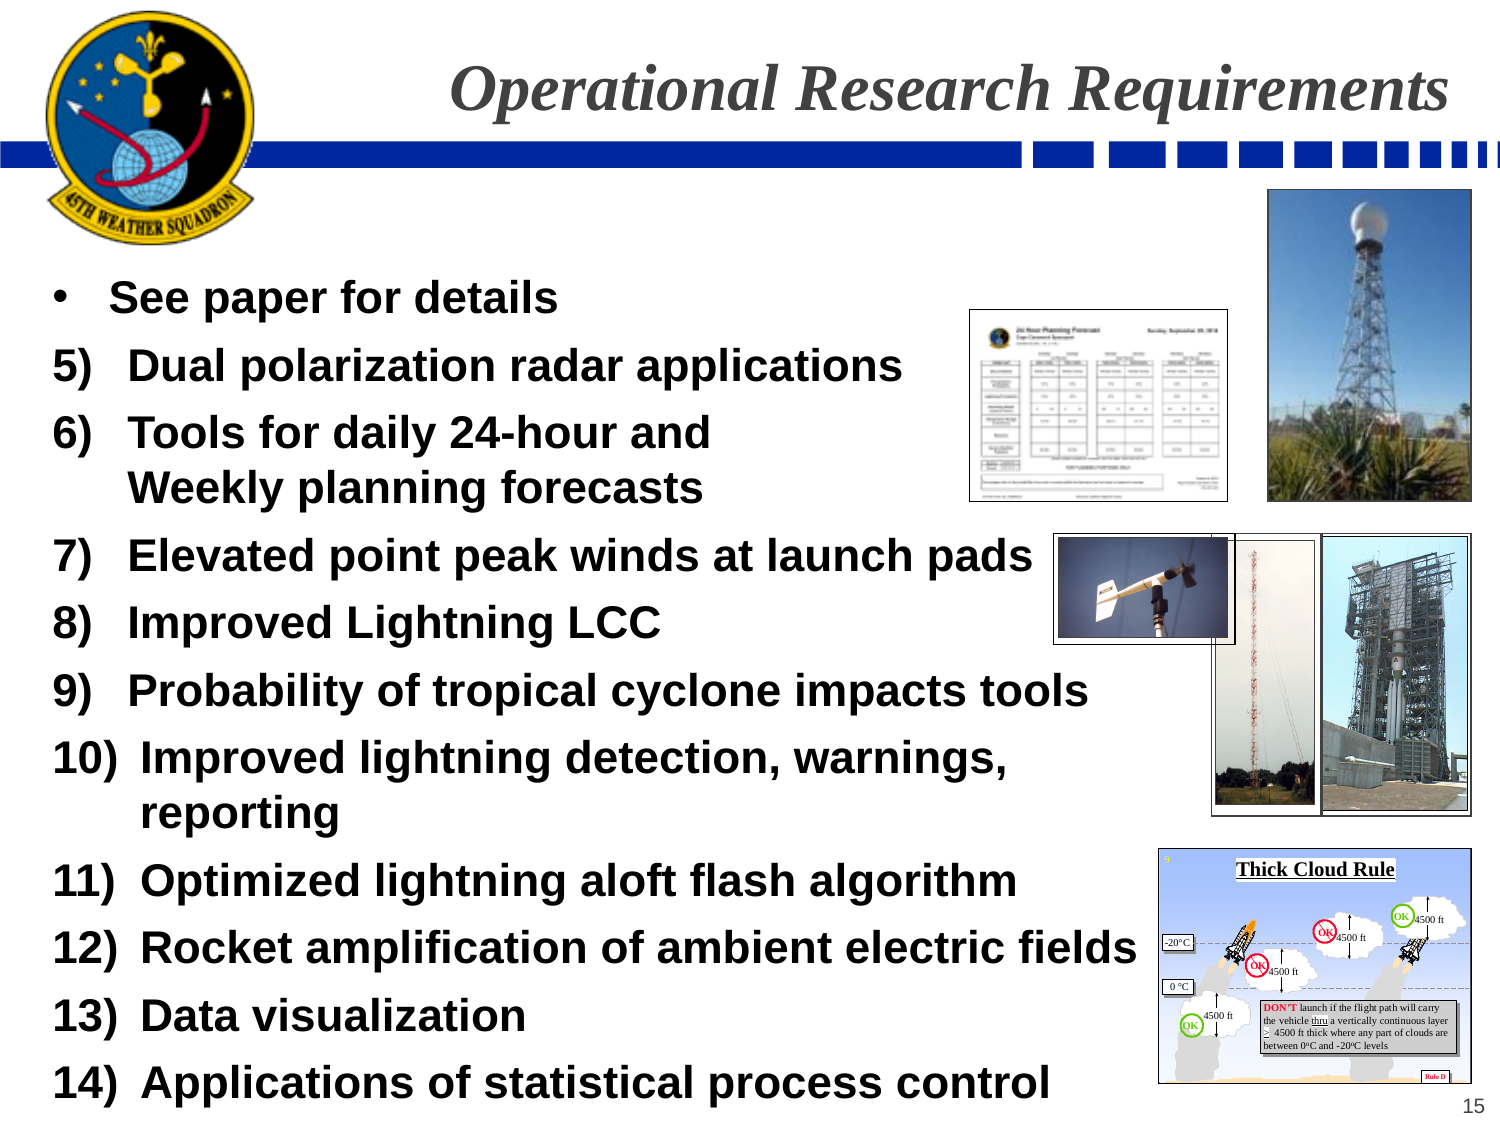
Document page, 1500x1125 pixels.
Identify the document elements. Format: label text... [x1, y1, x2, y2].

text_box Operational Research Requirements [434, 36, 1467, 131]
picture [968, 309, 1228, 503]
text_box See paper for details Dual polarization radar applications Tools for daily 24-hour and Weekly planning forecasts Elevated point peak winds at launch pads Improved Lightning LCC Probability of tropical cyclone impacts tools Improved lightning detection, warnings, reporting Optimized lightning aloft flash algorithm Rocket amplification of ambient electric fields Data visualization Applications of statistical process control [37, 260, 1500, 1116]
picture [1268, 189, 1471, 501]
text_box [1158, 849, 1471, 1083]
picture [40, 7, 263, 250]
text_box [1053, 533, 1471, 816]
